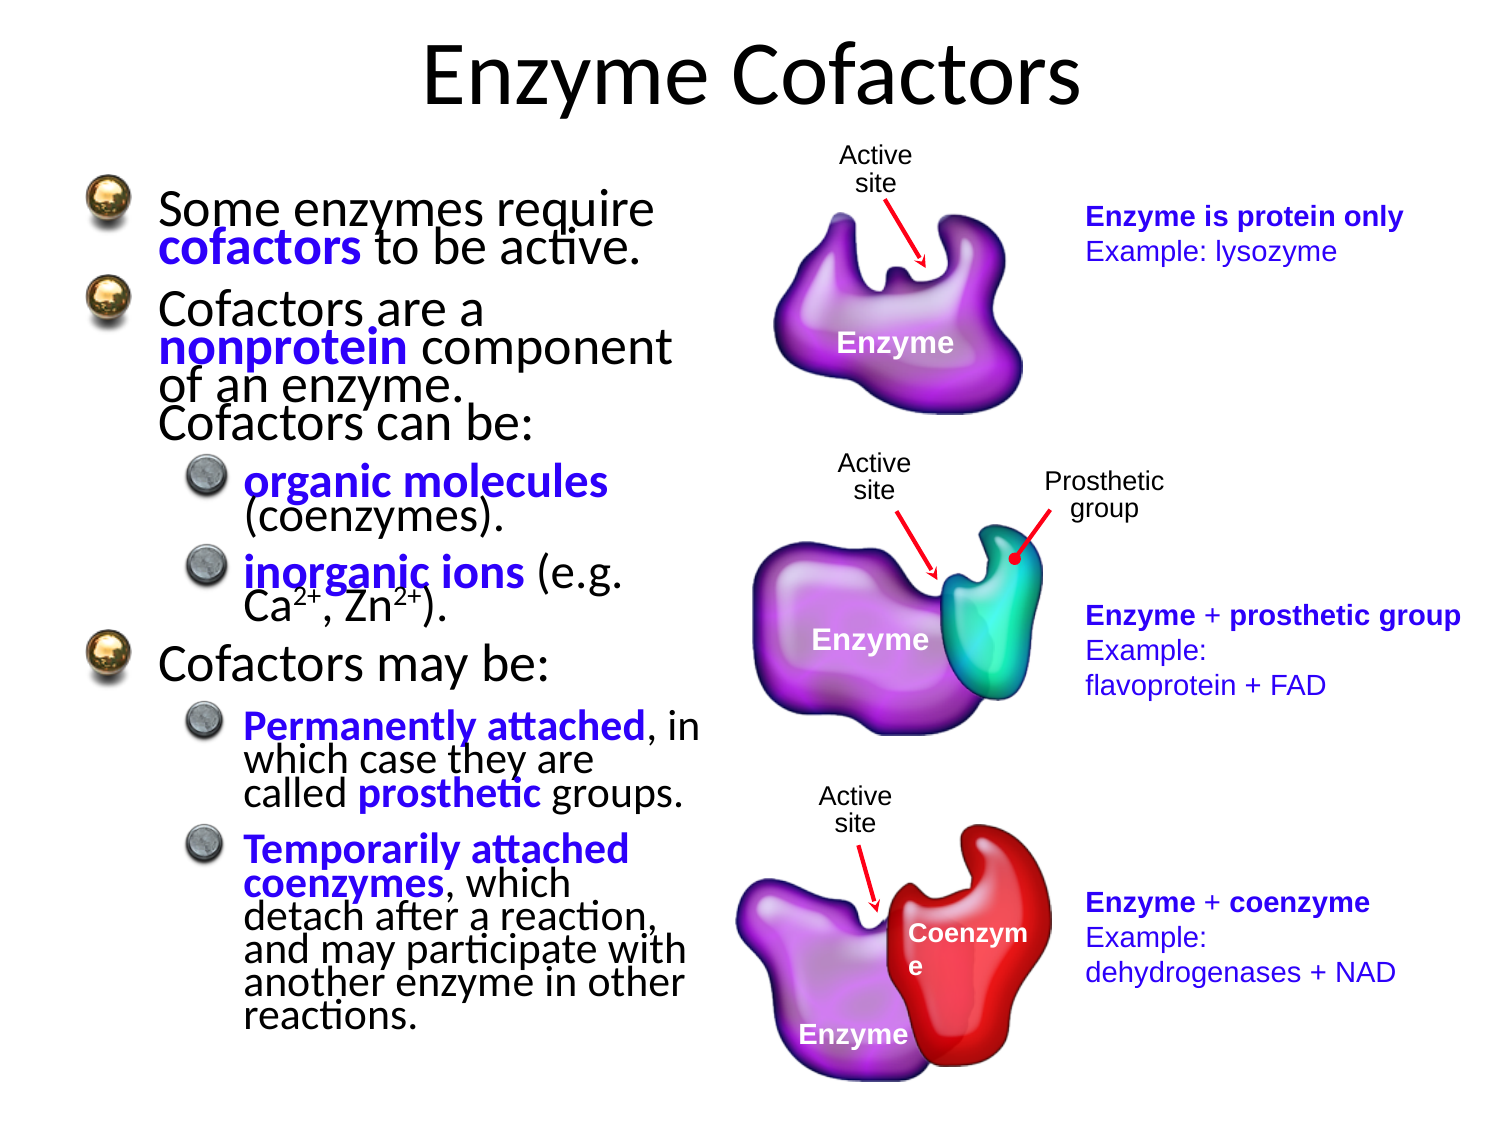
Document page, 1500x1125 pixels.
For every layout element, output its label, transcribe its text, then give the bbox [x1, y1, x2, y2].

picture [182, 700, 227, 746]
title Enzyme Cofactors [0, 0, 1500, 131]
picture [85, 629, 132, 691]
picture [182, 453, 232, 504]
picture [85, 274, 132, 335]
picture [182, 543, 232, 594]
list Some enzymes require cofactors to be active. Cofactors are a nonprotein component of an enzyme. Cofactors can be: organic molecules (coenzymes). inorganic ions (e.g. Ca2+, Zn2+). Cofactors may be: Permanently attached, in which case they are called prosthetic groups. Temporarily attached coenzymes, which detach after a reaction, and may participate with another enzyme in other reactions. [70, 191, 717, 1067]
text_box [752, 450, 1470, 736]
picture [182, 823, 227, 870]
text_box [773, 143, 1407, 415]
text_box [735, 783, 1439, 1082]
picture [85, 174, 132, 236]
